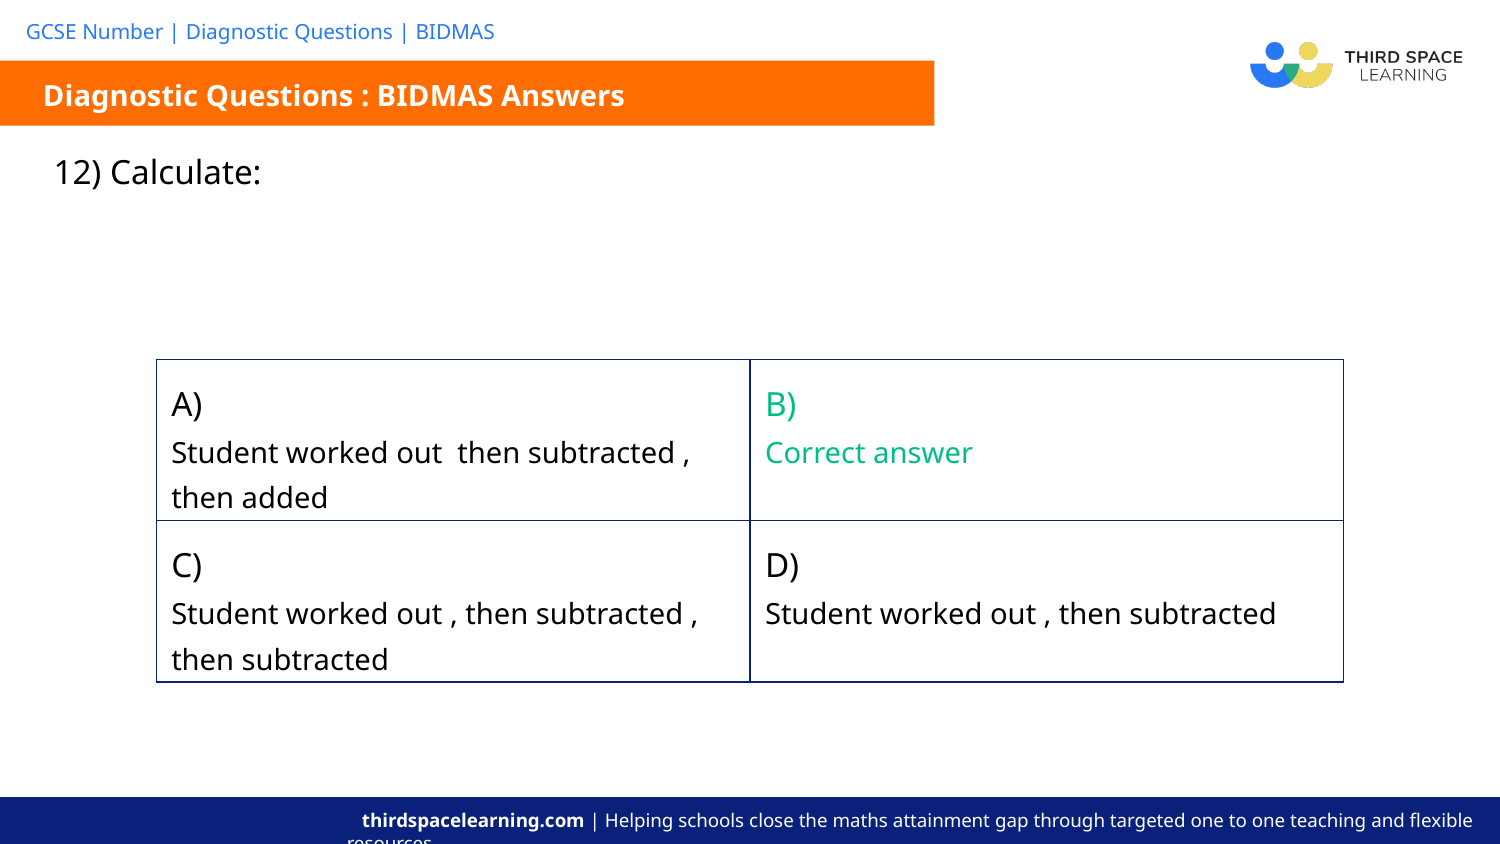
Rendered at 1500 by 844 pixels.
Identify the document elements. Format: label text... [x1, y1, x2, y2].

picture [1250, 33, 1465, 99]
text_box Diagnostic Questions : BIDMAS Answers [27, 61, 846, 127]
